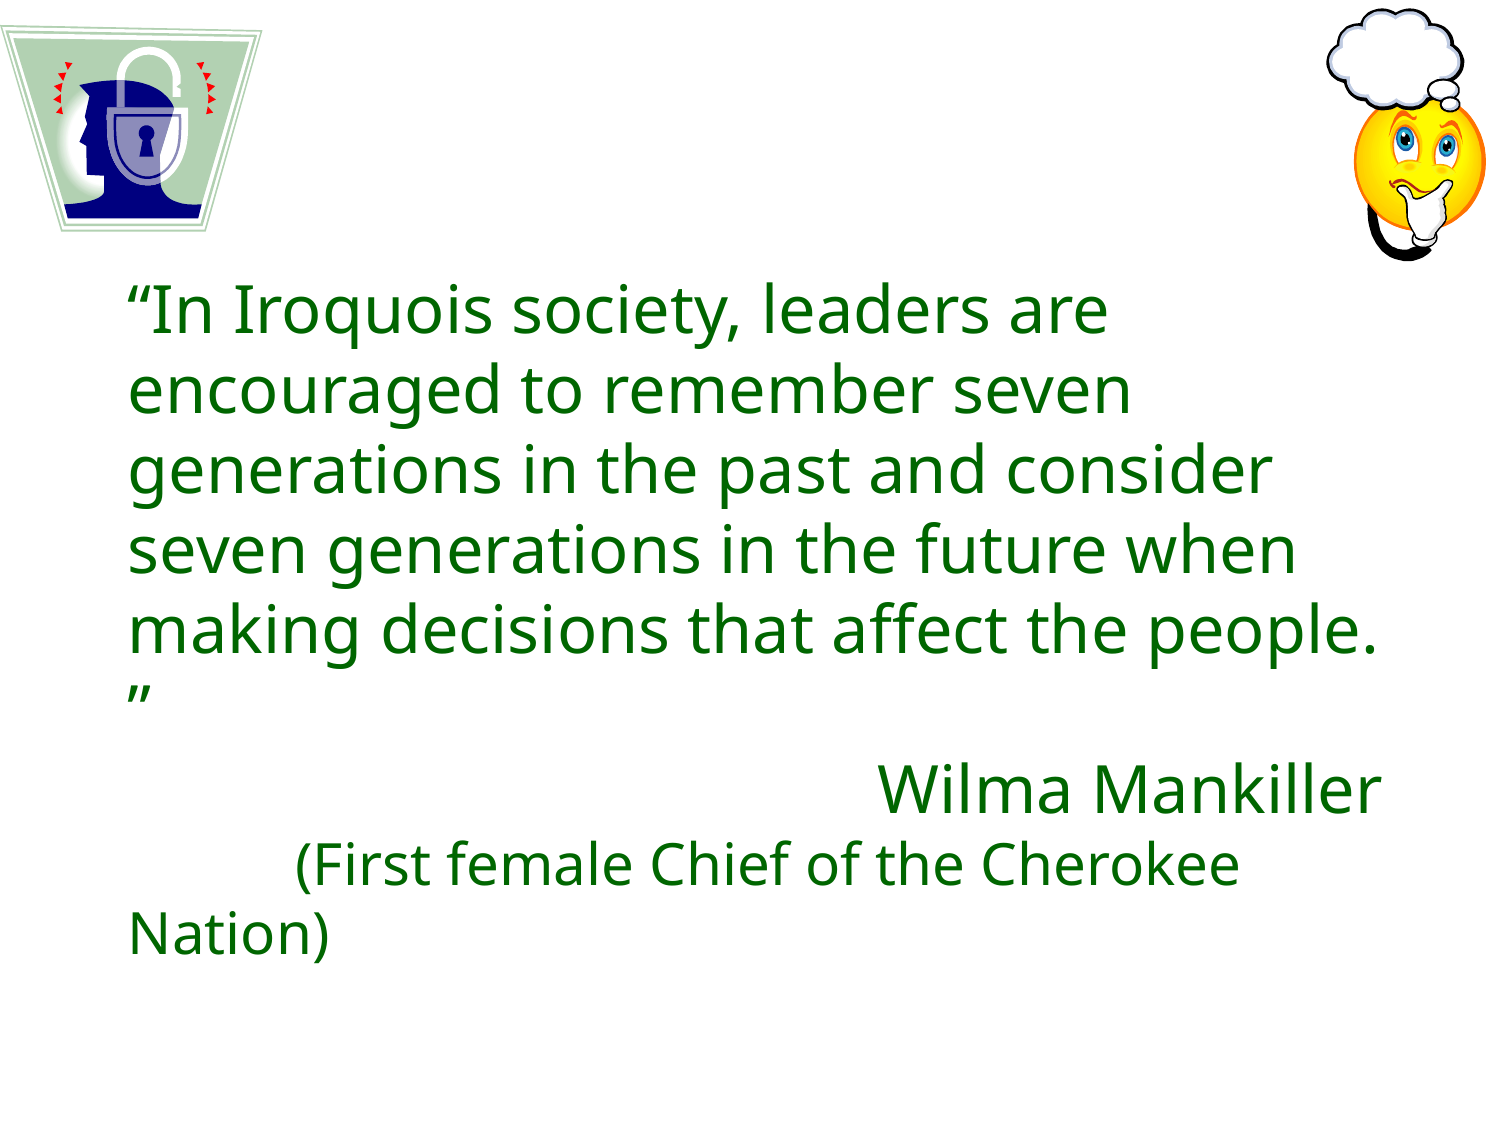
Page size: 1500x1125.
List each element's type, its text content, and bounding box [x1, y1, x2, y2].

picture [0, 24, 263, 232]
picture [1325, 7, 1487, 263]
text_box “In Iroquois society, leaders are encouraged to remember seven generations in the past and consider seven generations in the future when making decisions that affect the people. ” Wilma Mankiller (First female Chief of the Cherokee Nation) [113, 259, 1425, 975]
